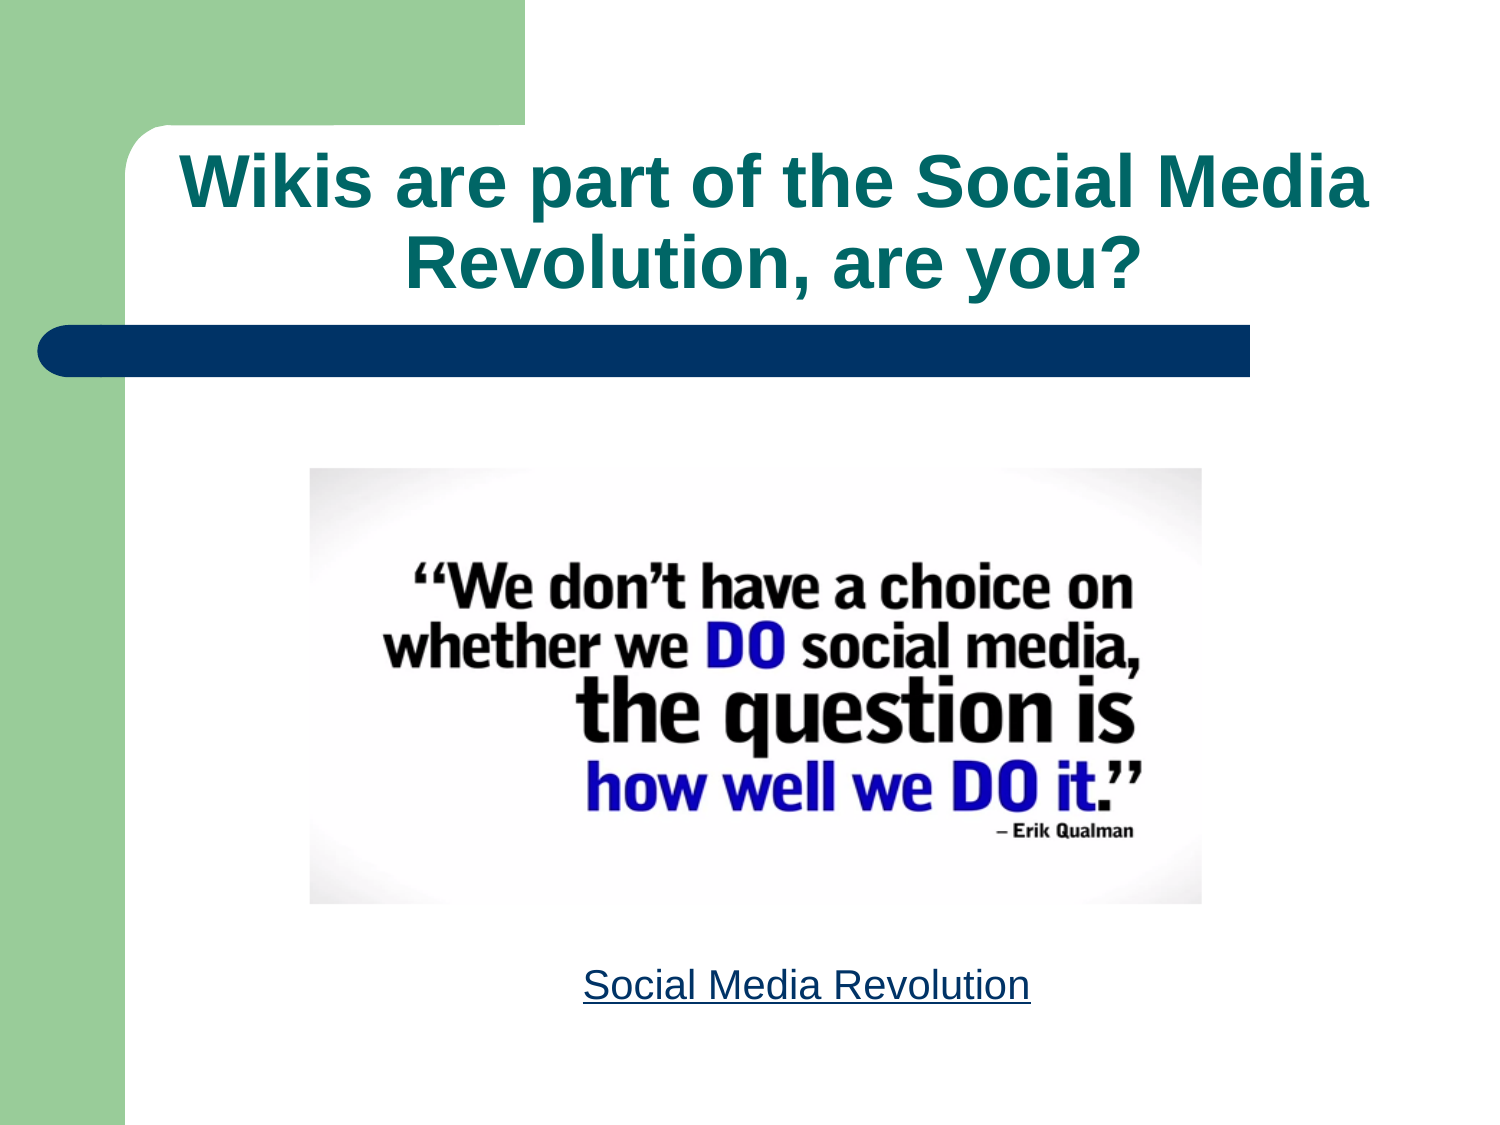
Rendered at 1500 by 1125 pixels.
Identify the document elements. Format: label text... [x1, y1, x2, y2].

text_box Social Media Revolution [125, 950, 1500, 1015]
picture [287, 424, 1226, 925]
title Wikis are part of the Social Media Revolution, are you? [124, 124, 1426, 313]
